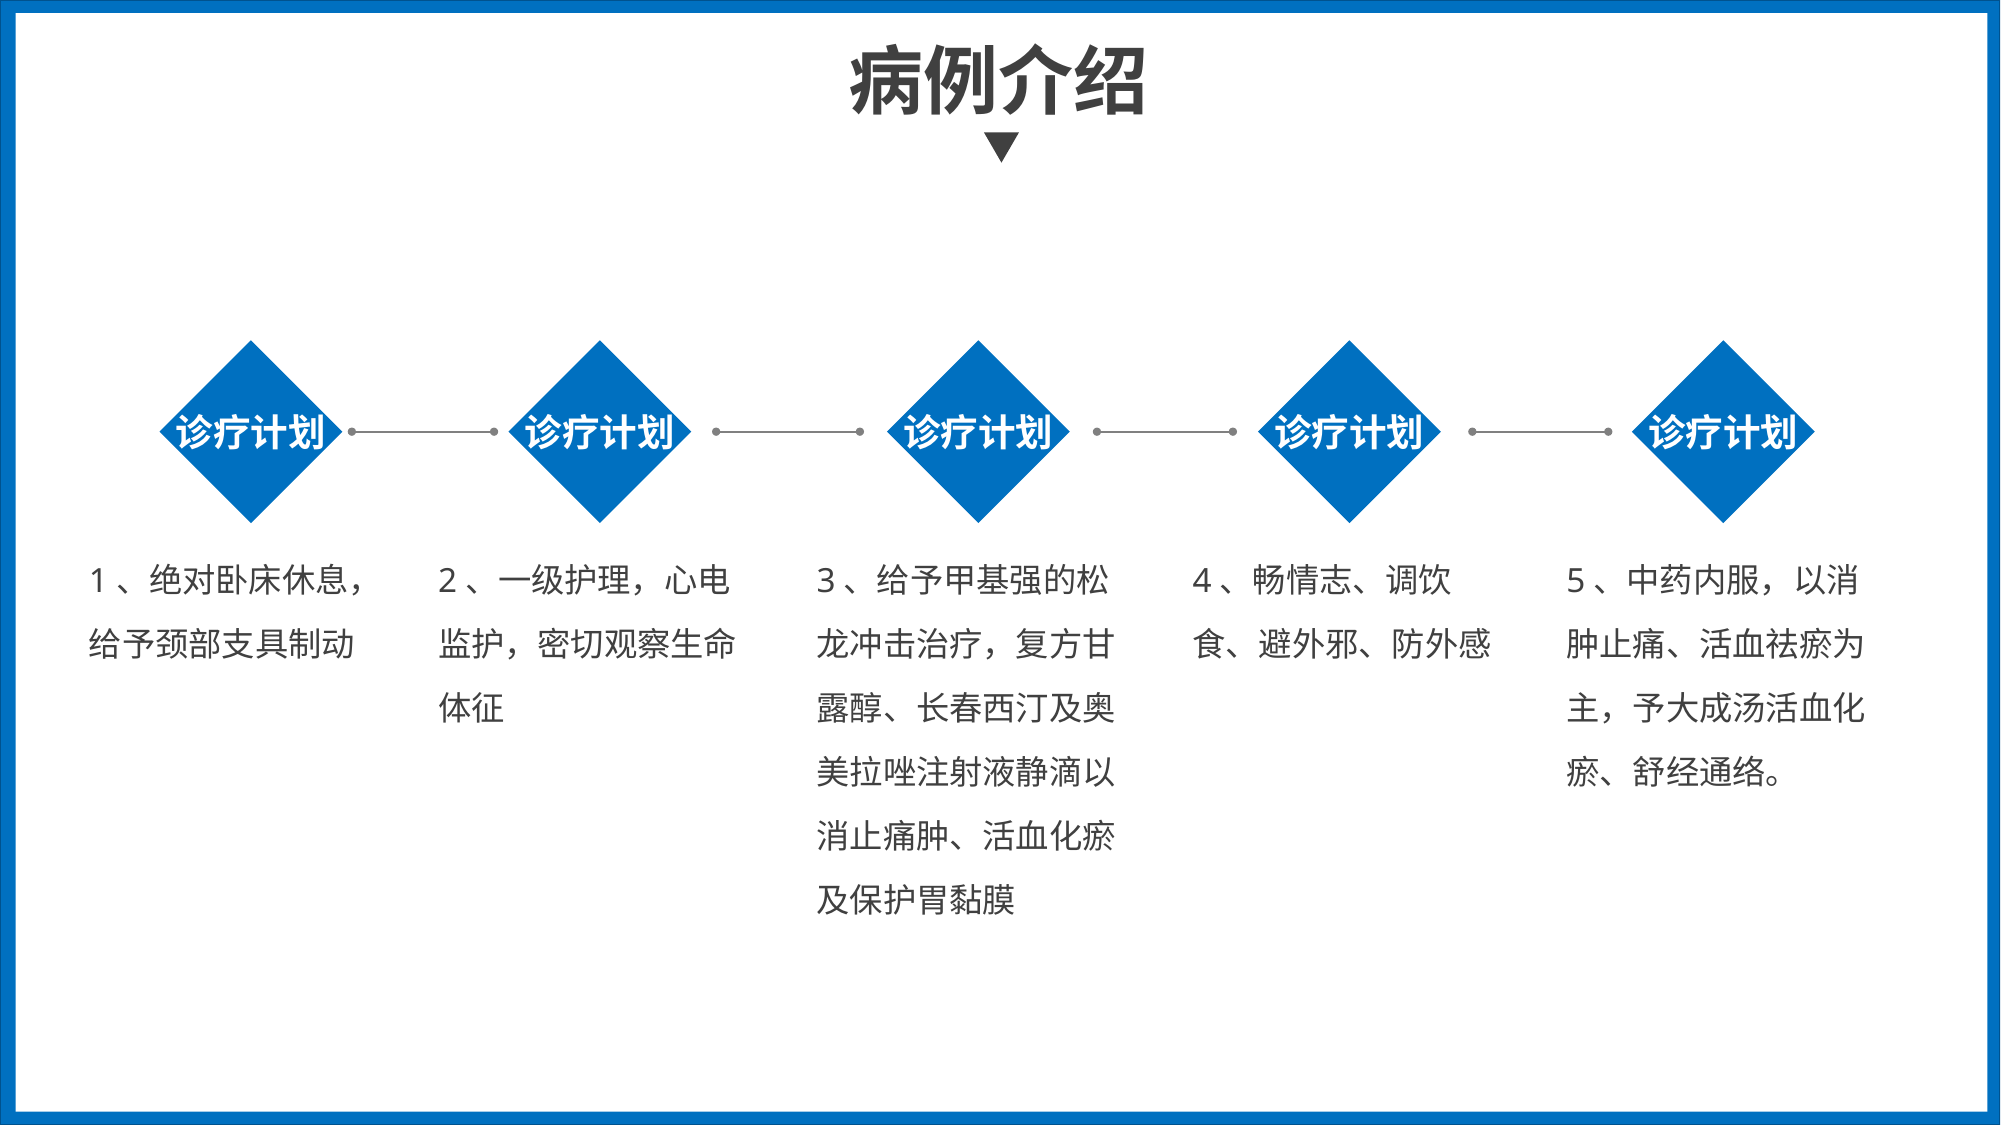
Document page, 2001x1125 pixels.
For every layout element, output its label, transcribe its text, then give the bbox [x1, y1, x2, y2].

text_box 4、畅情志、调饮食、避外邪、防外感 [1177, 528, 1521, 671]
text_box 诊疗计划 [1631, 340, 1815, 524]
text_box 3、给予甲基强的松龙冲击治疗，复方甘露醇、长春西汀及奥美拉唑注射液静滴以消止痛肿、活血化瘀及保护胃黏膜 [801, 528, 1146, 927]
text_box 诊疗计划 [508, 340, 692, 524]
text_box 1、绝对卧床休息，给予颈部支具制动 [74, 528, 418, 735]
text_box 诊疗计划 [159, 340, 343, 524]
text_box 诊疗计划 [886, 340, 1070, 524]
text_box 2、一级护理，心电监护，密切观察生命体征 [423, 528, 767, 735]
text_box 5、中药内服，以消肿止痛、活血祛瘀为主，予大成汤活血化瘀、舒经通络。 [1551, 528, 1895, 799]
text_box 诊疗计划 [1257, 340, 1441, 524]
